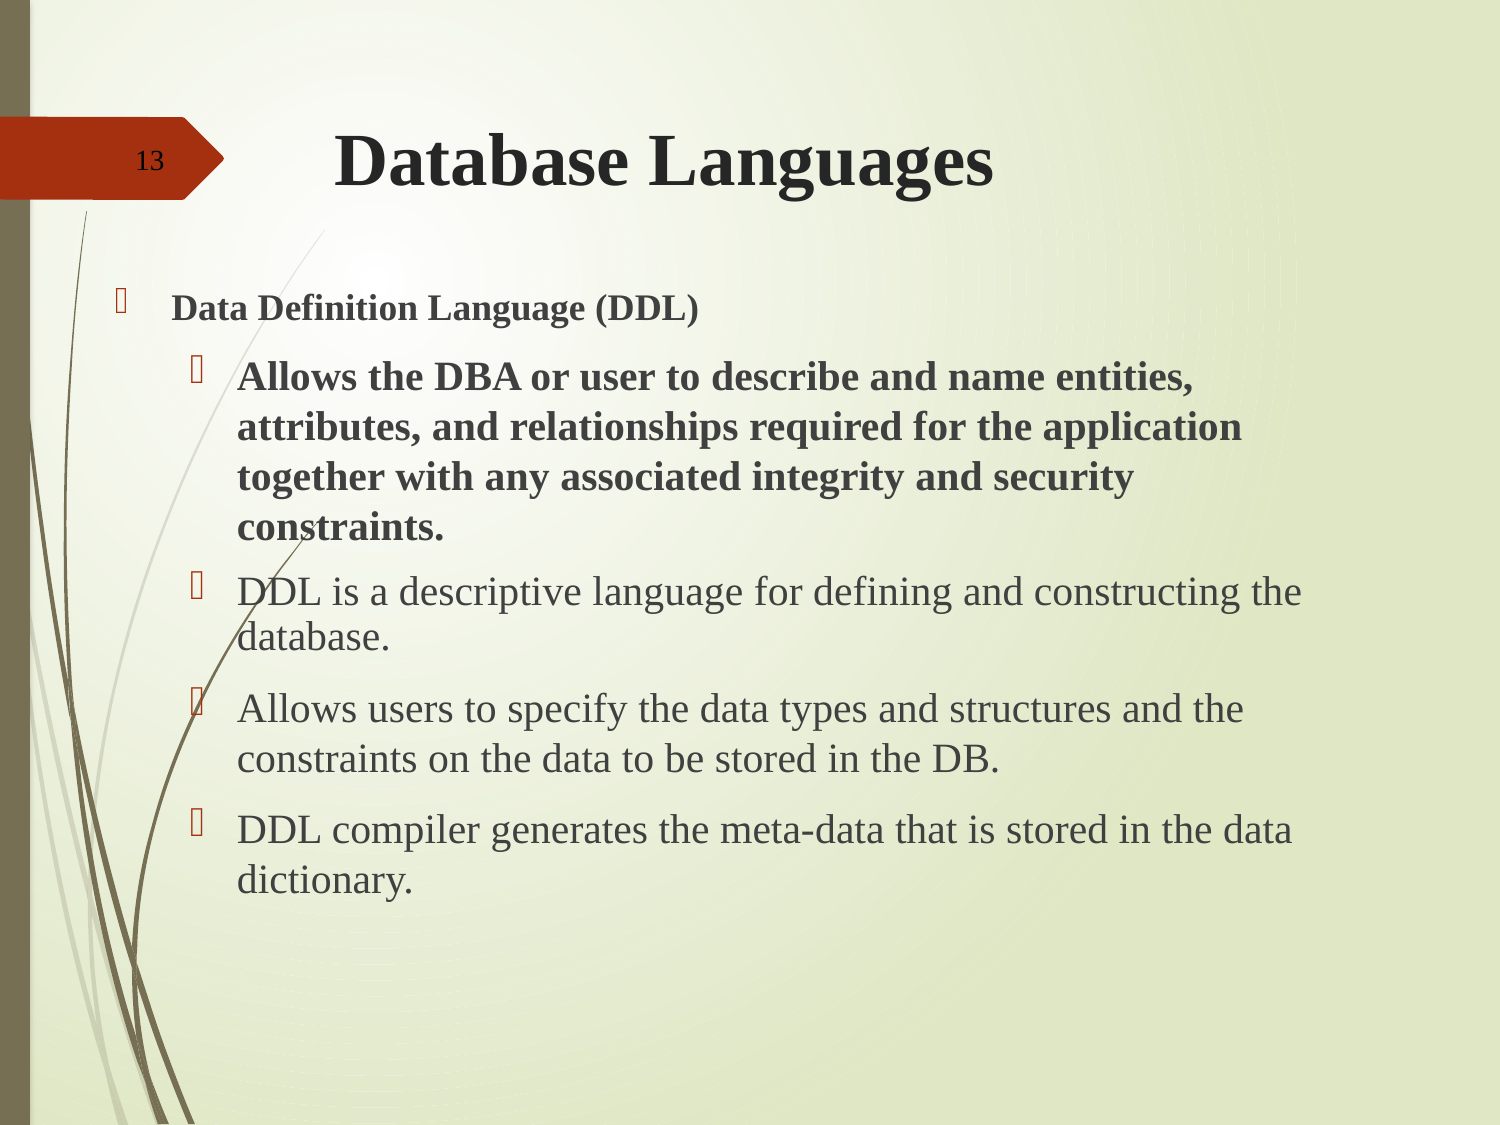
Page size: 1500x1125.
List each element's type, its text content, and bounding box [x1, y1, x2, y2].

title Database Languages [319, 102, 1400, 313]
slide_number 13 [83, 129, 180, 190]
list Data Definition Language (DDL) Allows the DBA or user to describe and name entities, attributes, and relationships required for the application together with any associated integrity and security constraints. DDL is a descriptive language for defining and constructing the database. Allows users to specify the data types and structures and the constraints on the data to be stored in the DB. DDL compiler generates the meta-data that is stored in the data dictionary. [99, 275, 1368, 950]
